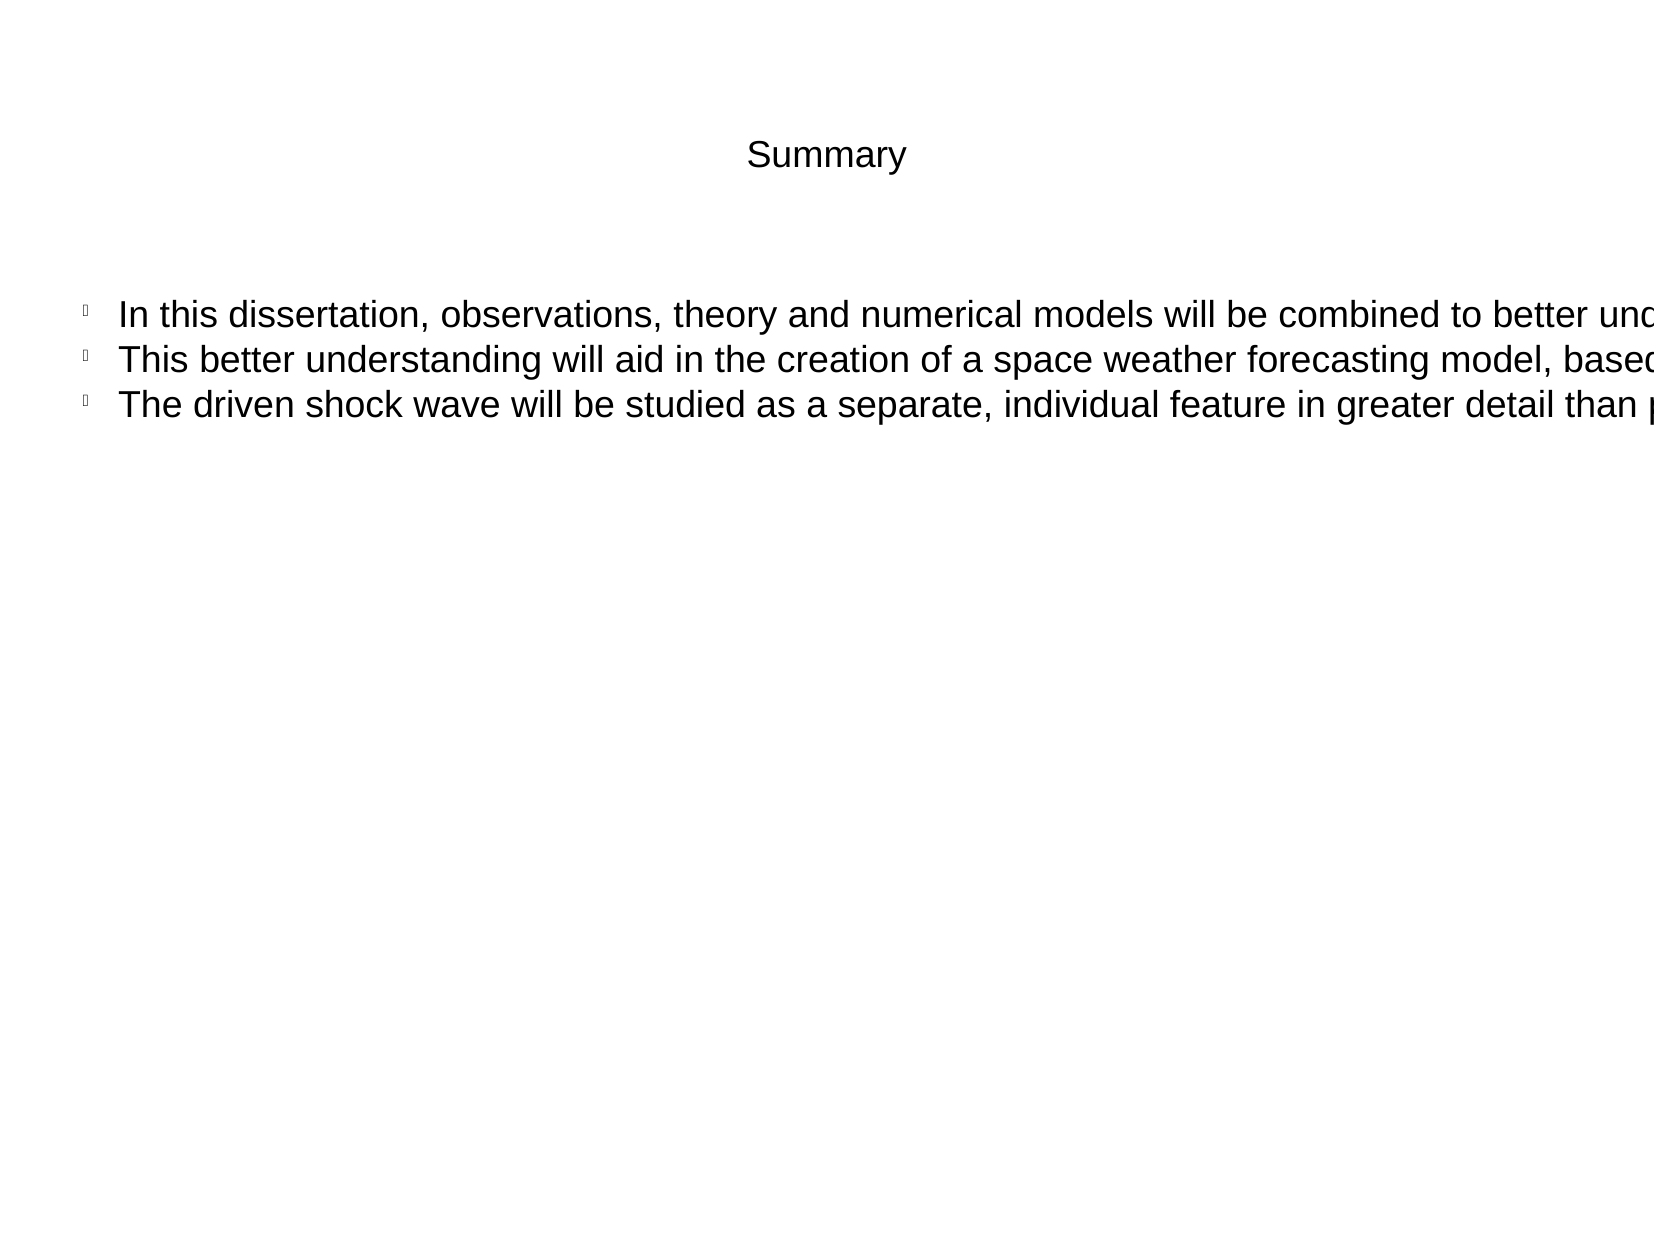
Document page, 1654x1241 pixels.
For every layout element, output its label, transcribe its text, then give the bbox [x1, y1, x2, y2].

text_box Summary [82, 49, 1571, 257]
text_box In this dissertation, observations, theory and numerical models will be combined to better understand the physics governing CME evolution in the solar wind This better understanding will aid in the creation of a space weather forecasting model, based on actual physics The driven shock wave will be studied as a separate, individual feature in greater detail than previous works [82, 290, 1538, 1241]
